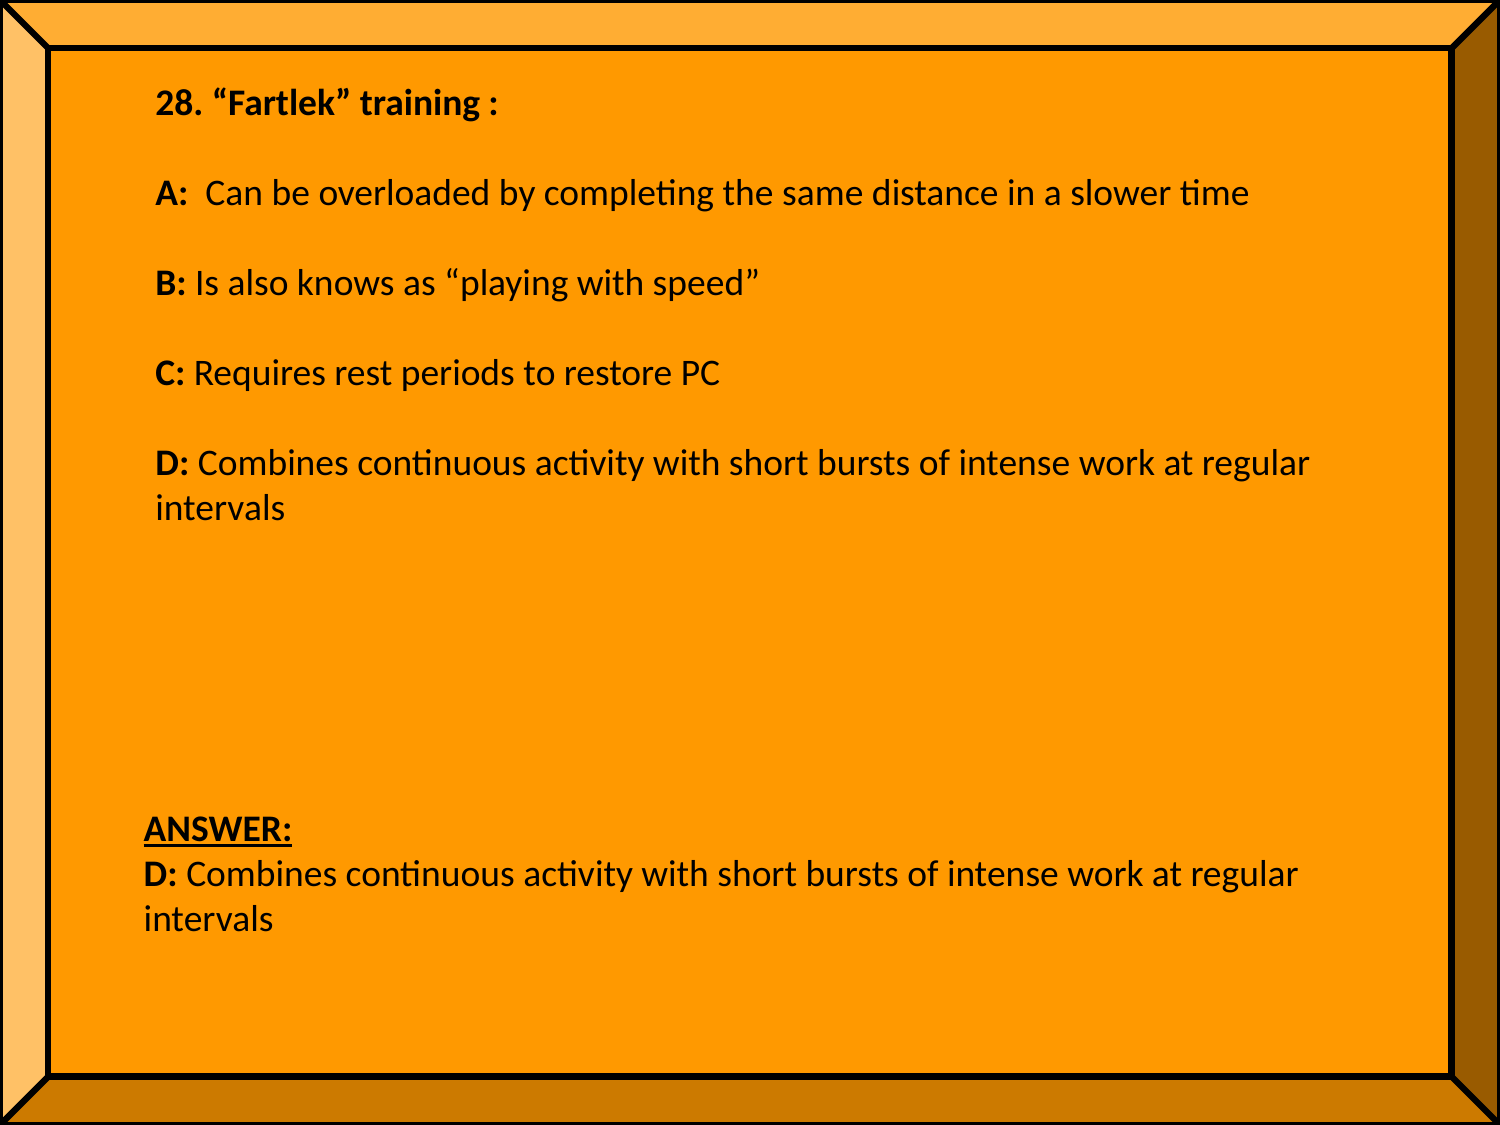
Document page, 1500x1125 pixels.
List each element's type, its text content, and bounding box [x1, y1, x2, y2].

text_box 28. “Fartlek” training : A: Can be overloaded by completing the same distance in a slower time B: Is also knows as “playing with speed” C: Requires rest periods to restore PC D: Combines continuous activity with short bursts of intense work at regular intervals [140, 70, 1371, 580]
text_box ANSWER: D: Combines continuous activity with short bursts of intense work at regular intervals [128, 796, 1383, 947]
